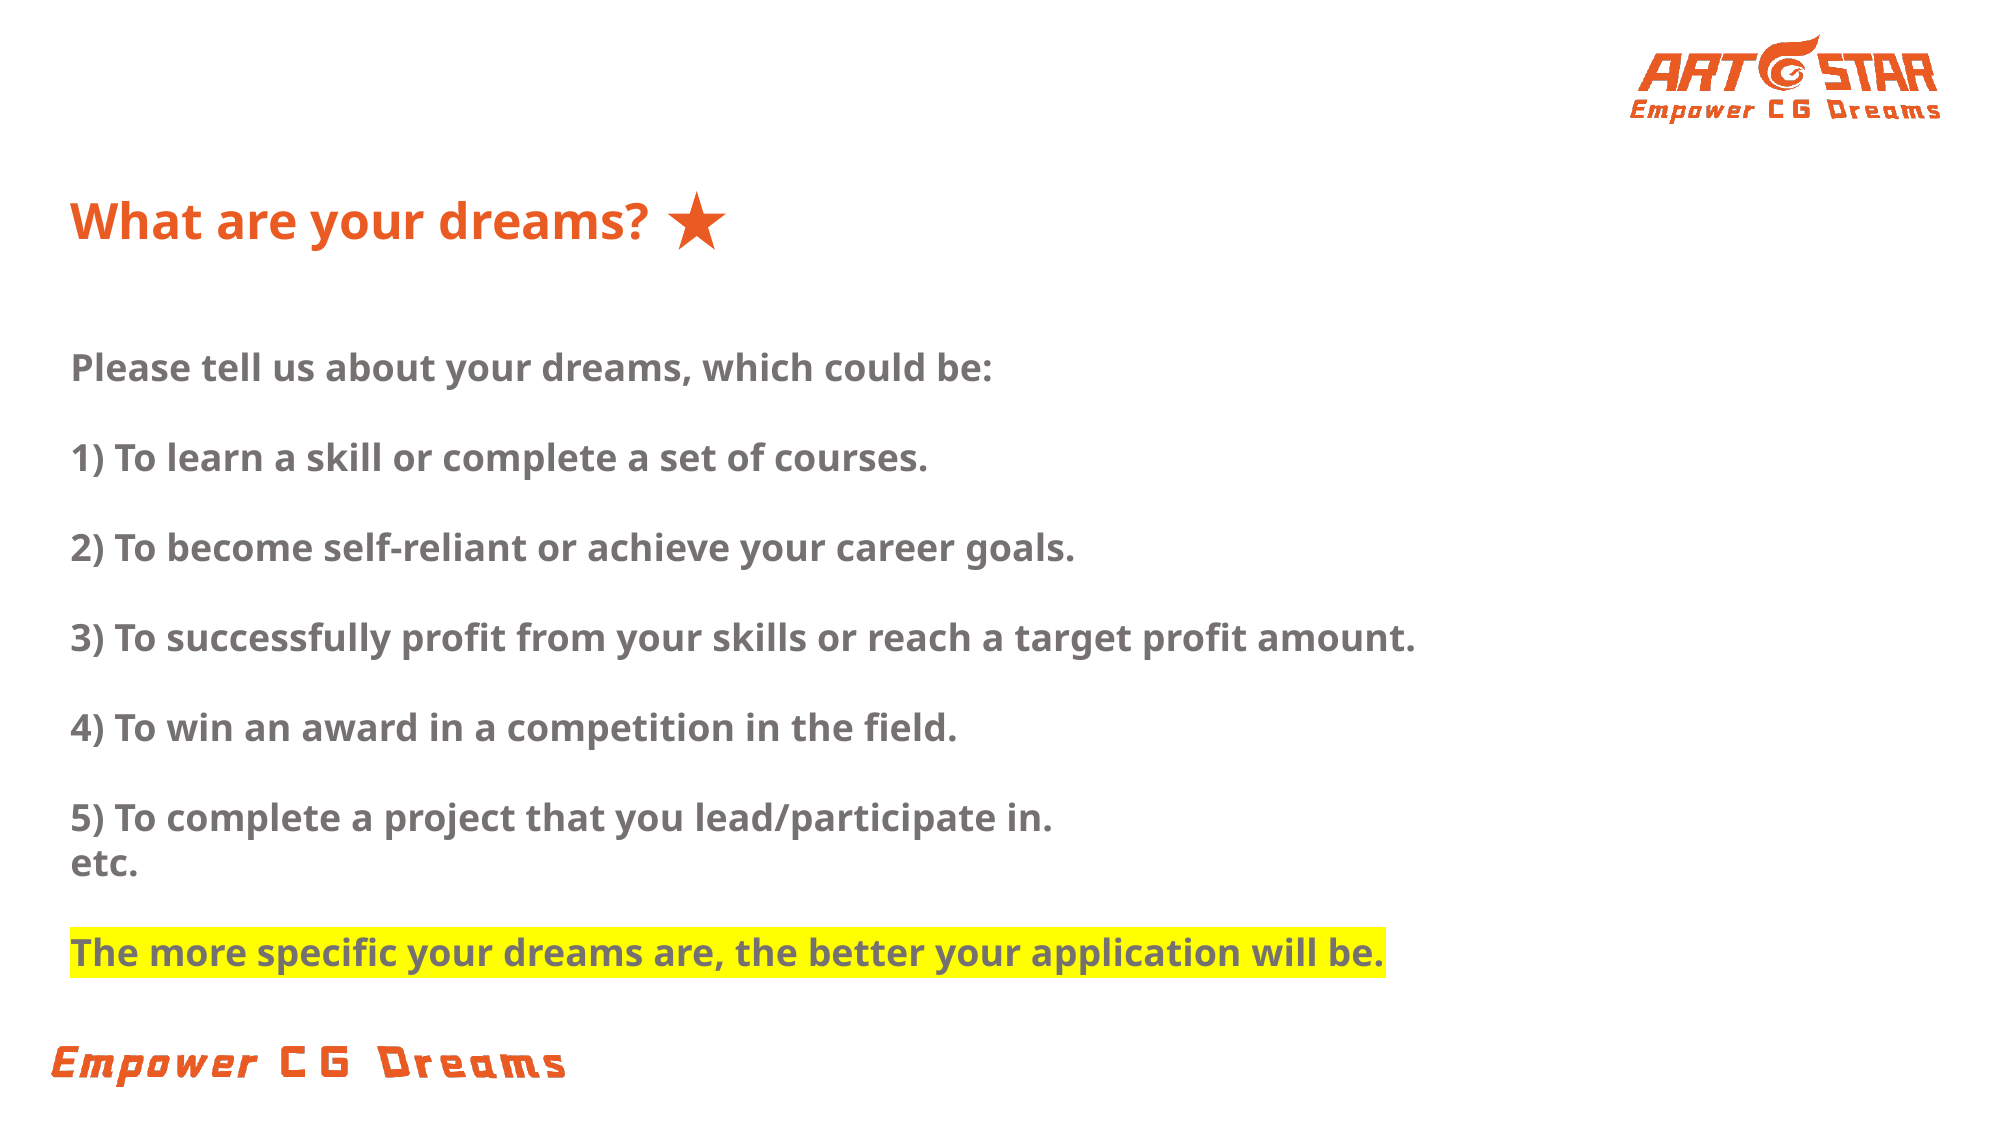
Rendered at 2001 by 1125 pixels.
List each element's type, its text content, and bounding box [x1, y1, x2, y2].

text_box [664, 187, 730, 253]
picture [51, 1039, 565, 1087]
text_box What are your dreams? [55, 182, 1397, 258]
text_box Please tell us about your dreams, which could be: 1) To learn a skill or complete a set of courses. 2) To become self-reliant or achieve your career goals. 3) To successfully profit from your skills or reach a target profit amount. 4) To win an award in a competition in the field. 5) To complete a project that you lead/participate in. etc. The more specific your dreams are, the better your application will be. [55, 336, 1732, 982]
picture [1630, 34, 1940, 124]
